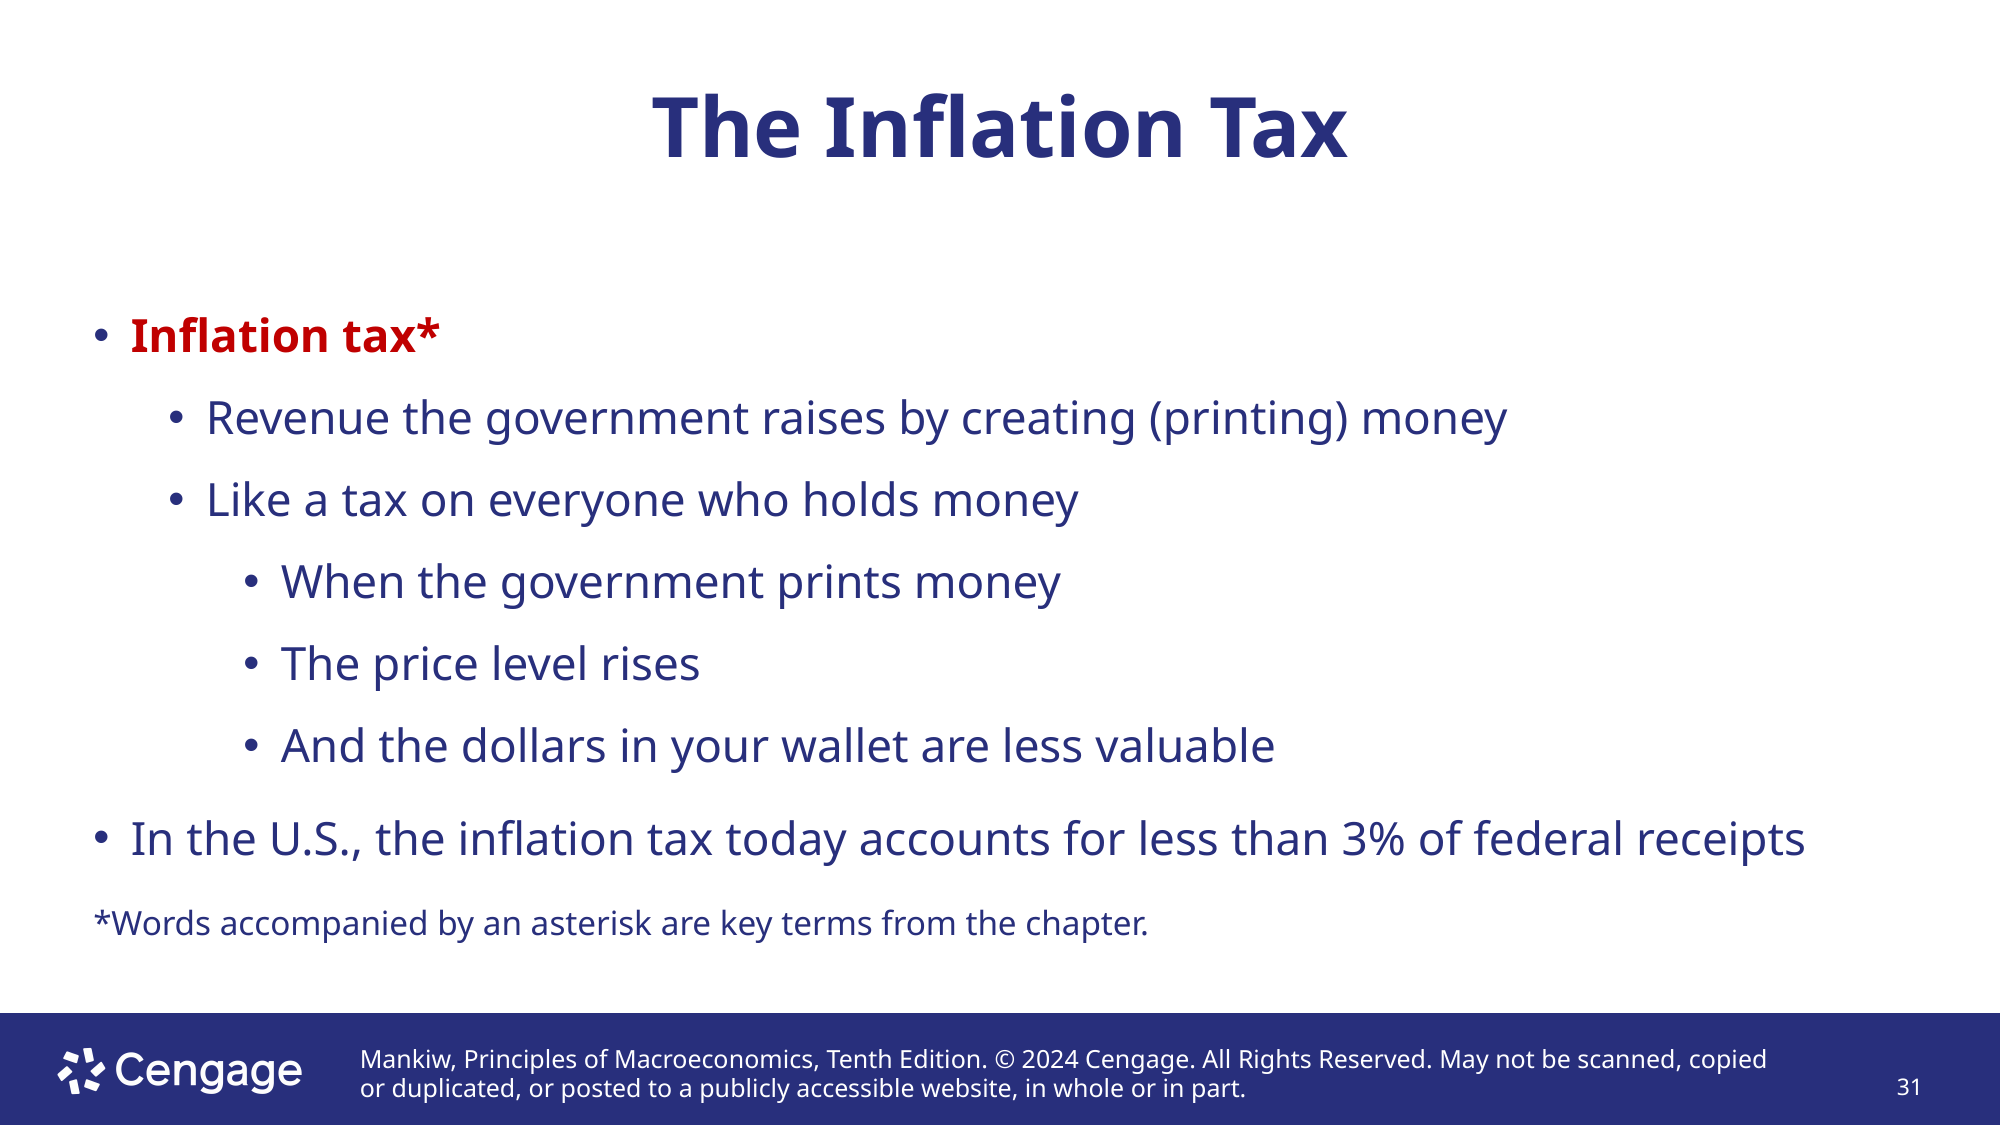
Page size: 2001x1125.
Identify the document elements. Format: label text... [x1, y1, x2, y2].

title The Inflation Tax [78, 77, 1923, 278]
list Inflation tax* Revenue the government raises by creating (printing) money Like a tax on everyone who holds money When the government prints money The price level rises And the dollars in your wallet are less valuable In the U.S., the inflation tax today accounts for less than 3% of federal receipts *Words accompanied by an asterisk are key terms from the chapter. [78, 299, 1923, 1014]
picture [30, 1020, 329, 1122]
